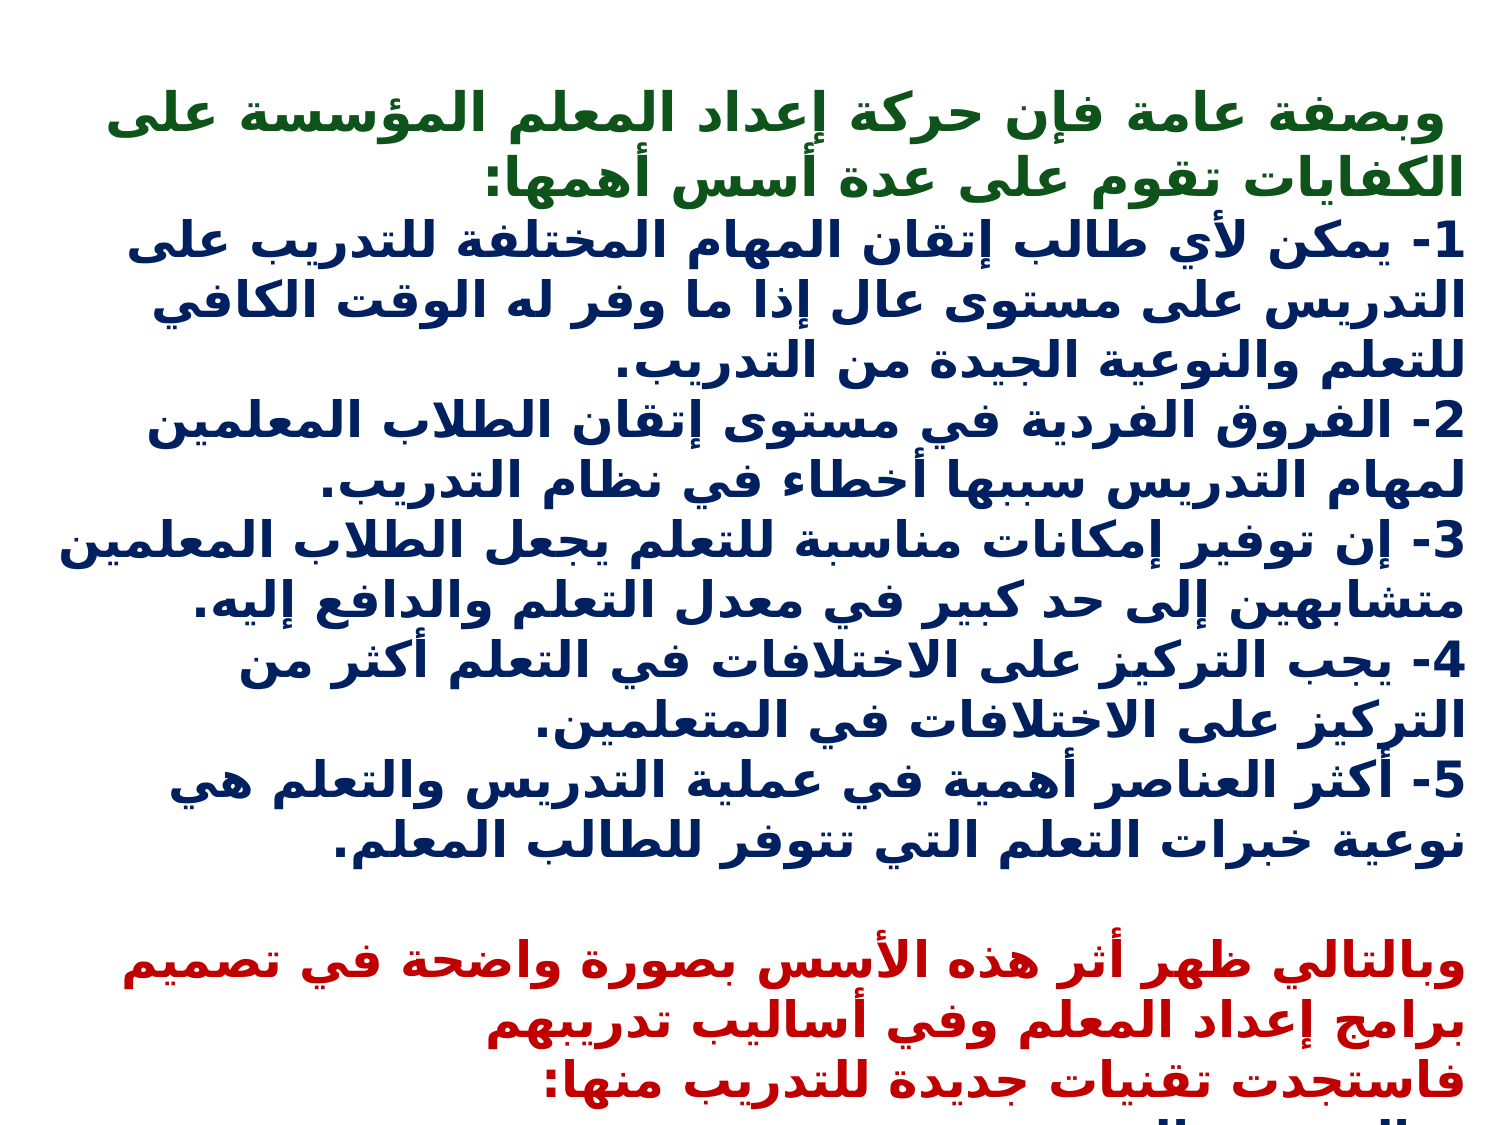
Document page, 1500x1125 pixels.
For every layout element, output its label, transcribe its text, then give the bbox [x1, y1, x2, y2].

text_box وبصفة عامة فإن حركة إعداد المعلم المؤسسة على الكفايات تقوم على عدة أسس أهمها: 1- يمكن لأي طالب إتقان المهام المختلفة للتدريب على التدريس على مستوى عال إذا ما وفر له الوقت الكافي للتعلم والنوعية الجيدة من التدريب. 2- الفروق الفردية في مستوى إتقان الطلاب المعلمين لمهام التدريس سببها أخطاء في نظام التدريب. 3- إن توفير إمكانات مناسبة للتعلم يجعل الطلاب المعلمين متشابهين إلى حد كبير في معدل التعلم والدافع إليه. 4- يجب التركيز على الاختلافات في التعلم أكثر من التركيز على الاختلافات في المتعلمين. 5- أكثر العناصر أهمية في عملية التدريس والتعلم هي نوعية خبرات التعلم التي تتوفر للطالب المعلم. وبالتالي ظهر أثر هذه الأسس بصورة واضحة في تصميم برامج إعداد المعلم وفي أساليب تدريبهم فاستجدت تقنيات جديدة للتدريب منها: التدريس المصغر المقررات القصيرة الحقائب والحزم التعليمية التركيز على الجوانب العملية والتقليل من الجوانب النظرية [41, 69, 1483, 1125]
